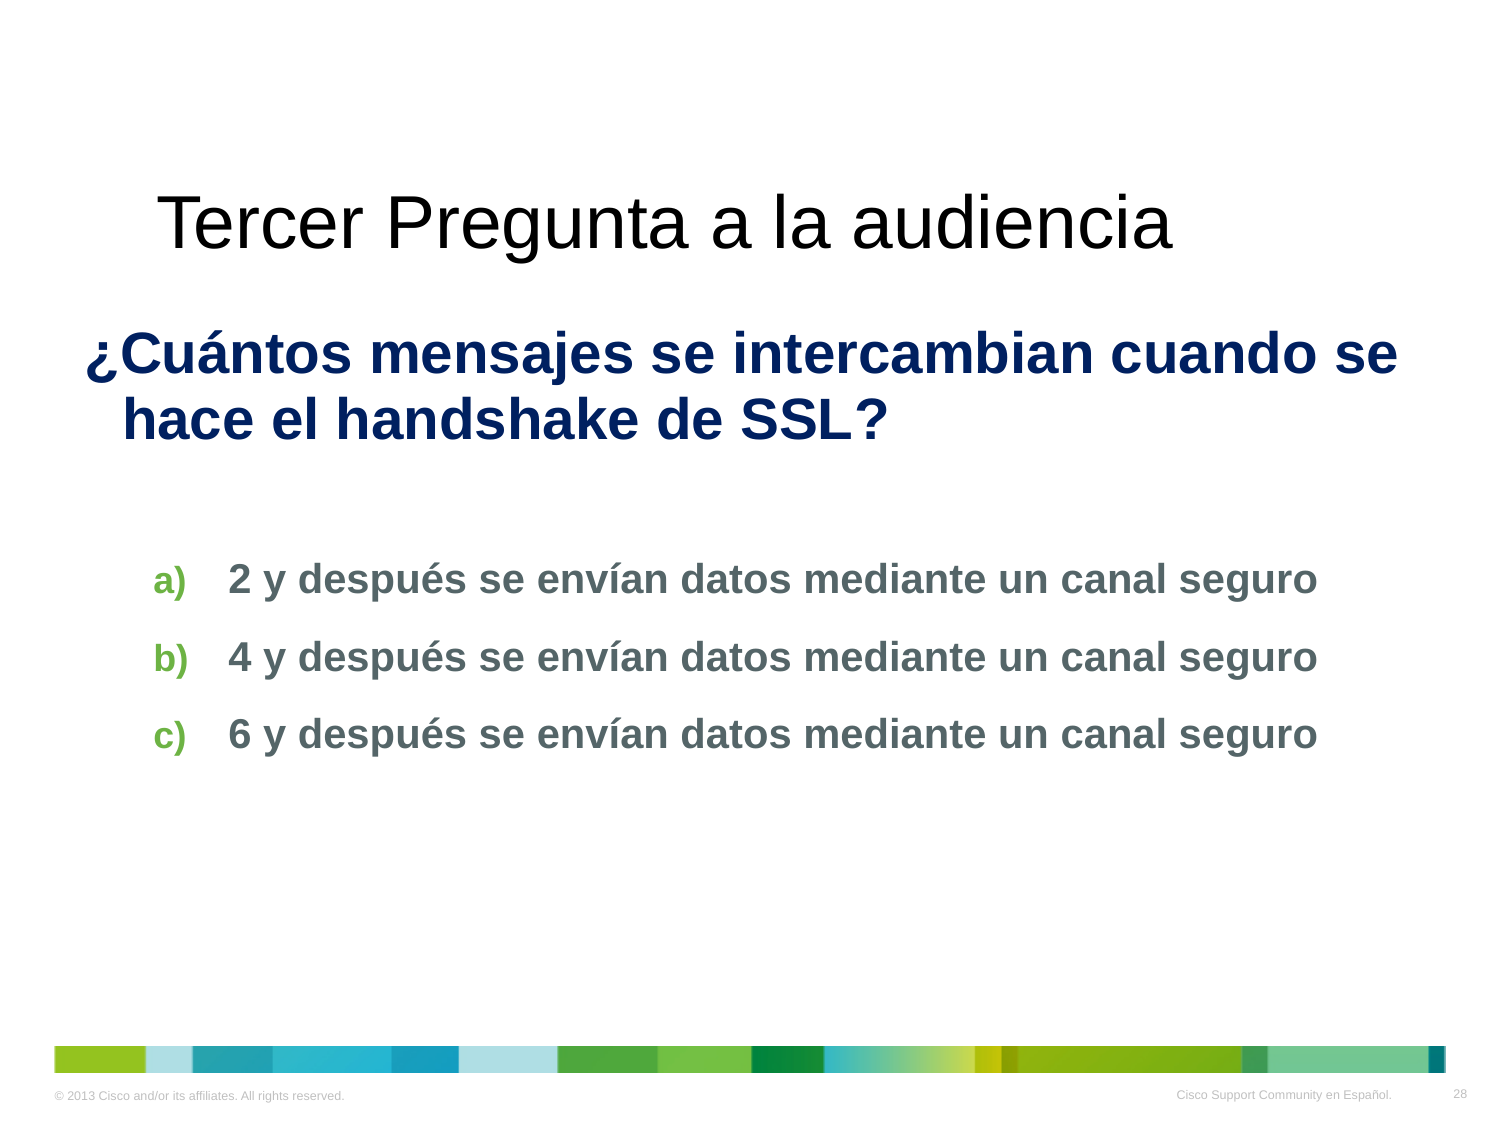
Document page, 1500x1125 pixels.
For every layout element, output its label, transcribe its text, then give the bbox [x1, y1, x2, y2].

list ¿Cuántos mensajes se intercambian cuando se hace el handshake de SSL? [69, 303, 1481, 470]
list 2 y después se envían datos mediante un canal seguro 4 y después se envían datos mediante un canal seguro 6 y después se envían datos mediante un canal seguro [138, 548, 1432, 803]
title Tercer Pregunta a la audiencia [142, 132, 1363, 271]
picture [54, 1046, 1446, 1073]
